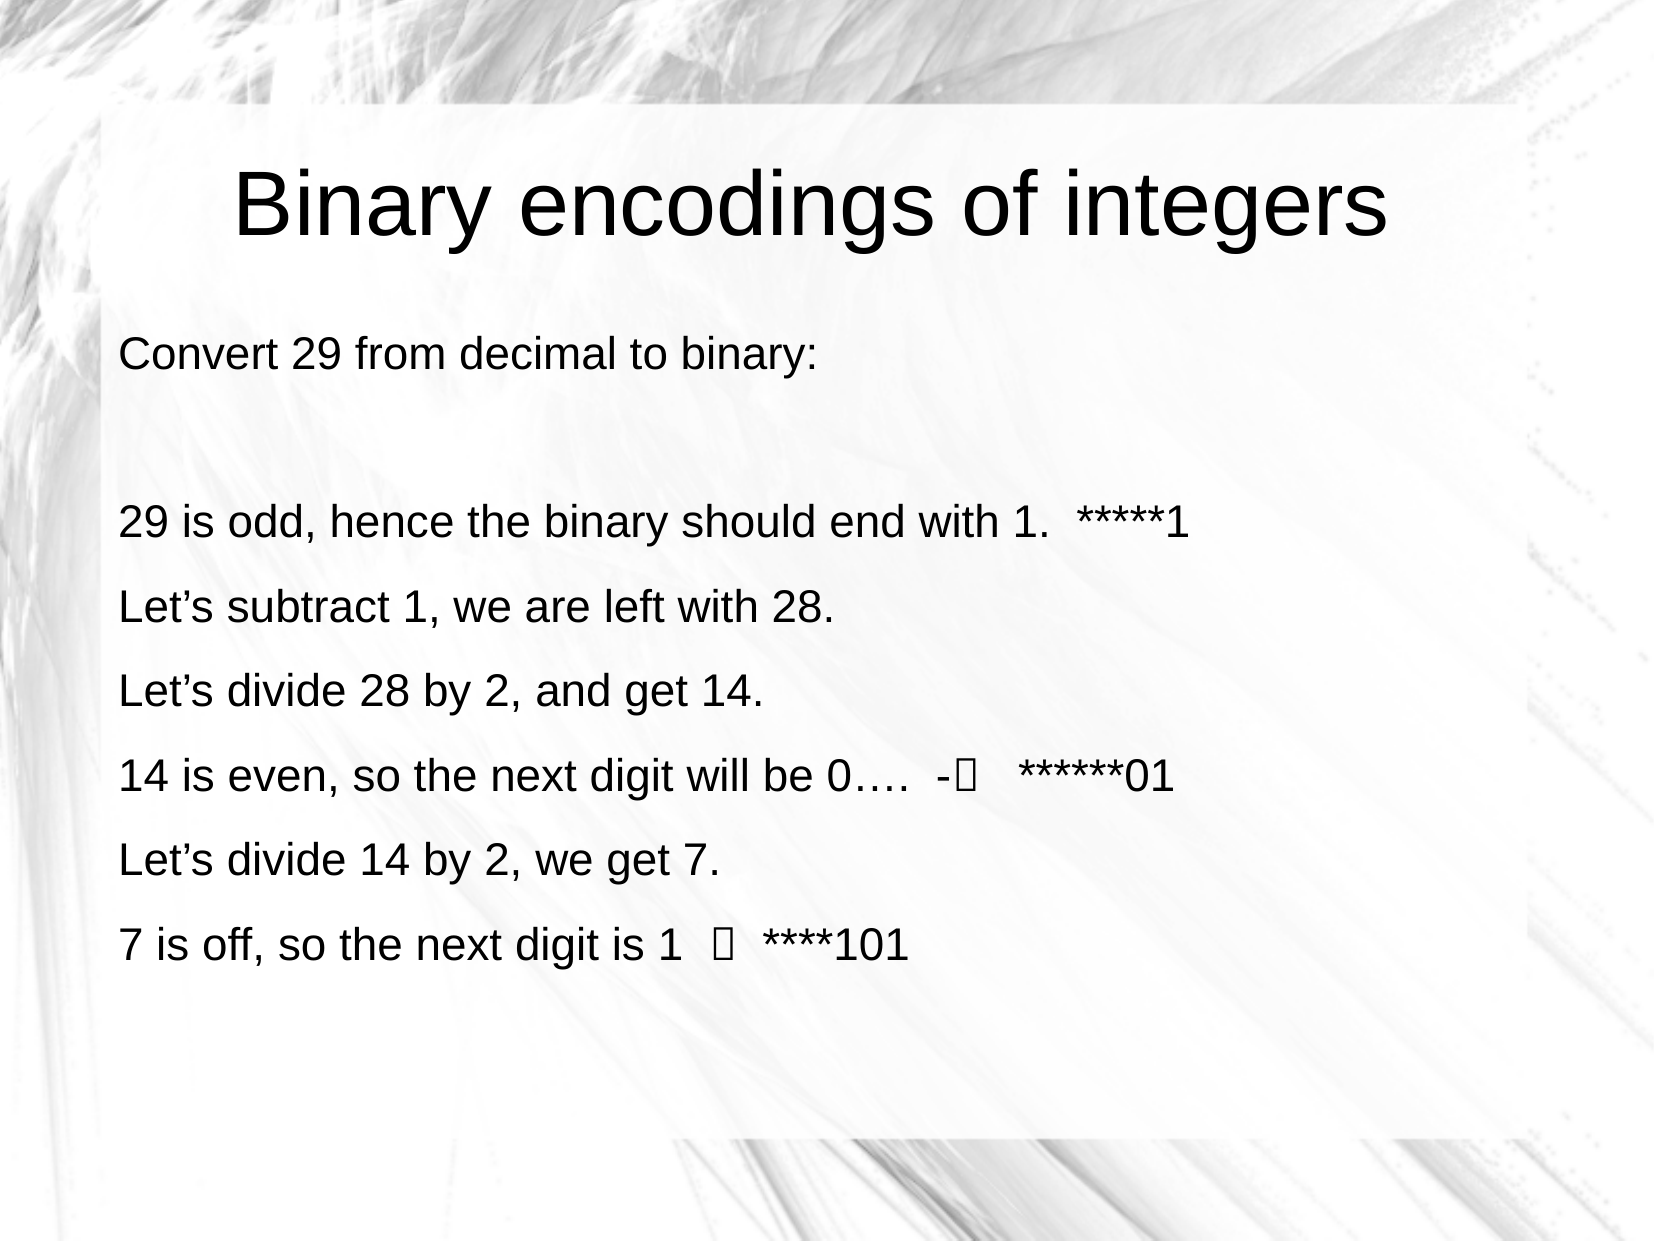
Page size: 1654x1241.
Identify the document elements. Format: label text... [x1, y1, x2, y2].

list Convert 29 from decimal to binary: 29 is odd, hence the binary should end with 1. *****1 Let’s subtract 1, we are left with 28. Let’s divide 28 by 2, and get 14. 14 is even, so the next digit will be 0…. - ******01 Let’s divide 14 by 2, we get 7. 7 is off, so the next digit is 1  ****101 [118, 319, 1571, 1109]
picture [0, 0, 1654, 1241]
title Binary encodings of integers [118, 93, 1506, 299]
